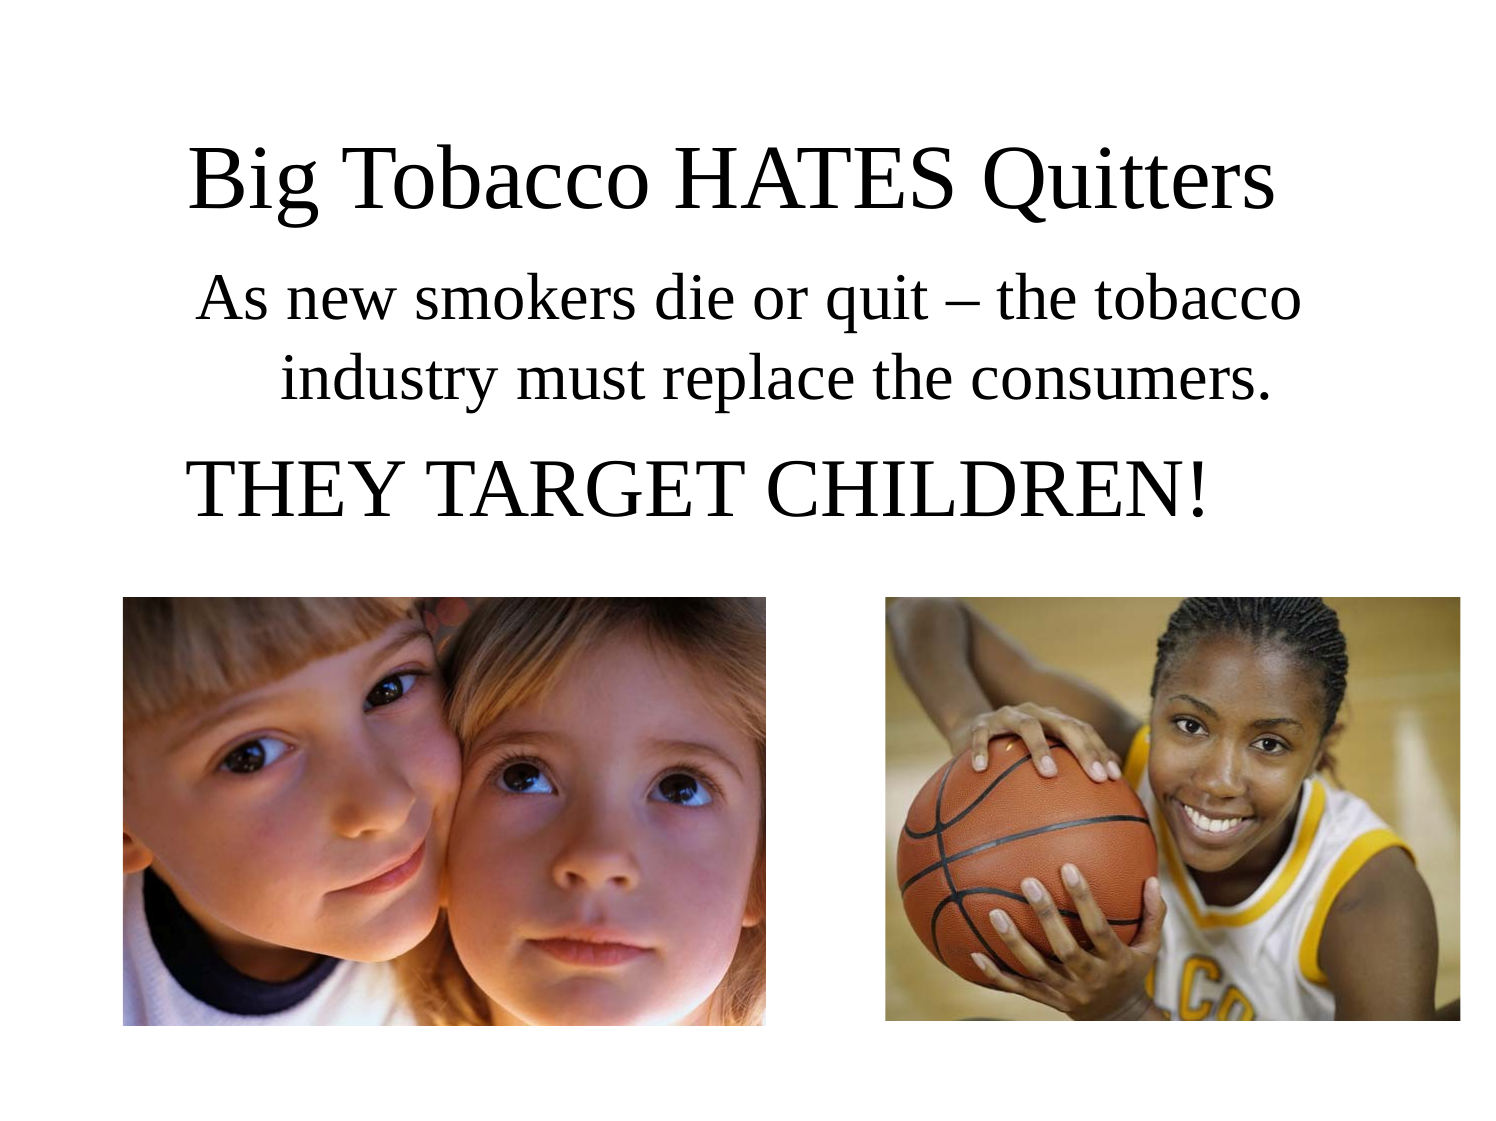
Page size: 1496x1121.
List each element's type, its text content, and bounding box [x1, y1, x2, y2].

text_box [122, 597, 766, 1026]
text_box [885, 597, 1461, 1022]
text_box Big Tobacco HATES Quitters As new smokers die or quit – the tobacco industry must replace the consumers. THEY TARGET CHILDREN! [185, 130, 1312, 542]
